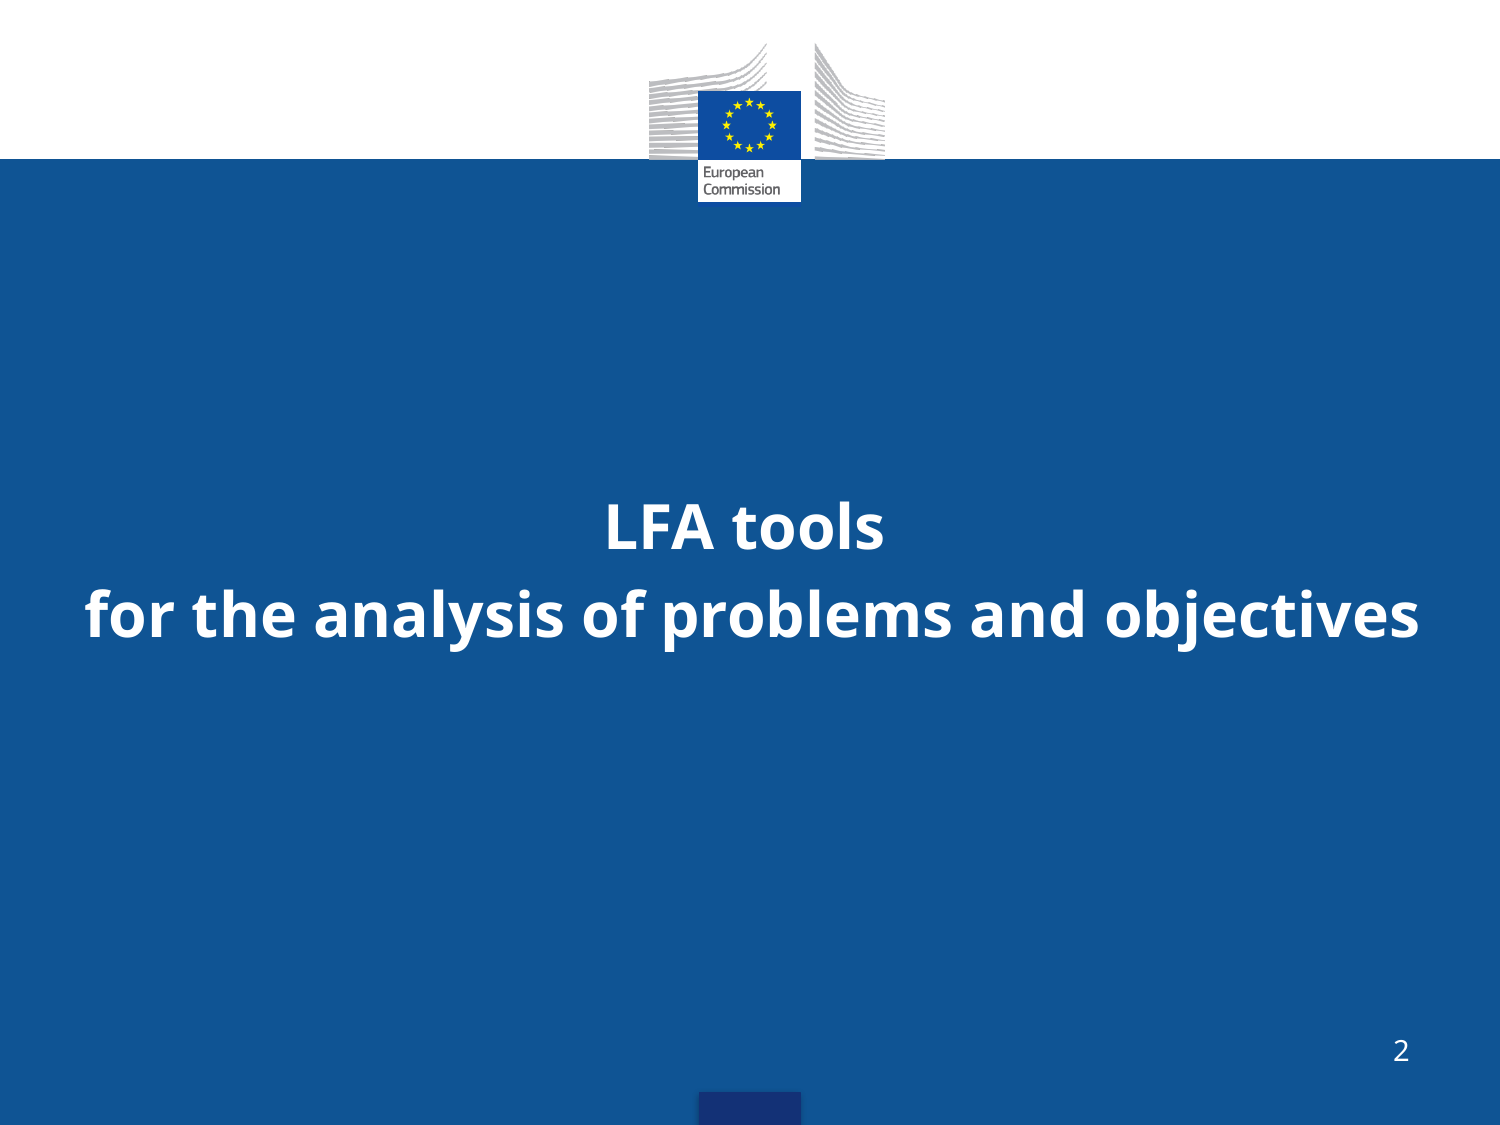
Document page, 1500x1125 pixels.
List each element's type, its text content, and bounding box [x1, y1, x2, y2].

slide_number 2 [1074, 1024, 1426, 1103]
subtitle LFA tools for the analysis of problems and objectives [52, 479, 1454, 764]
